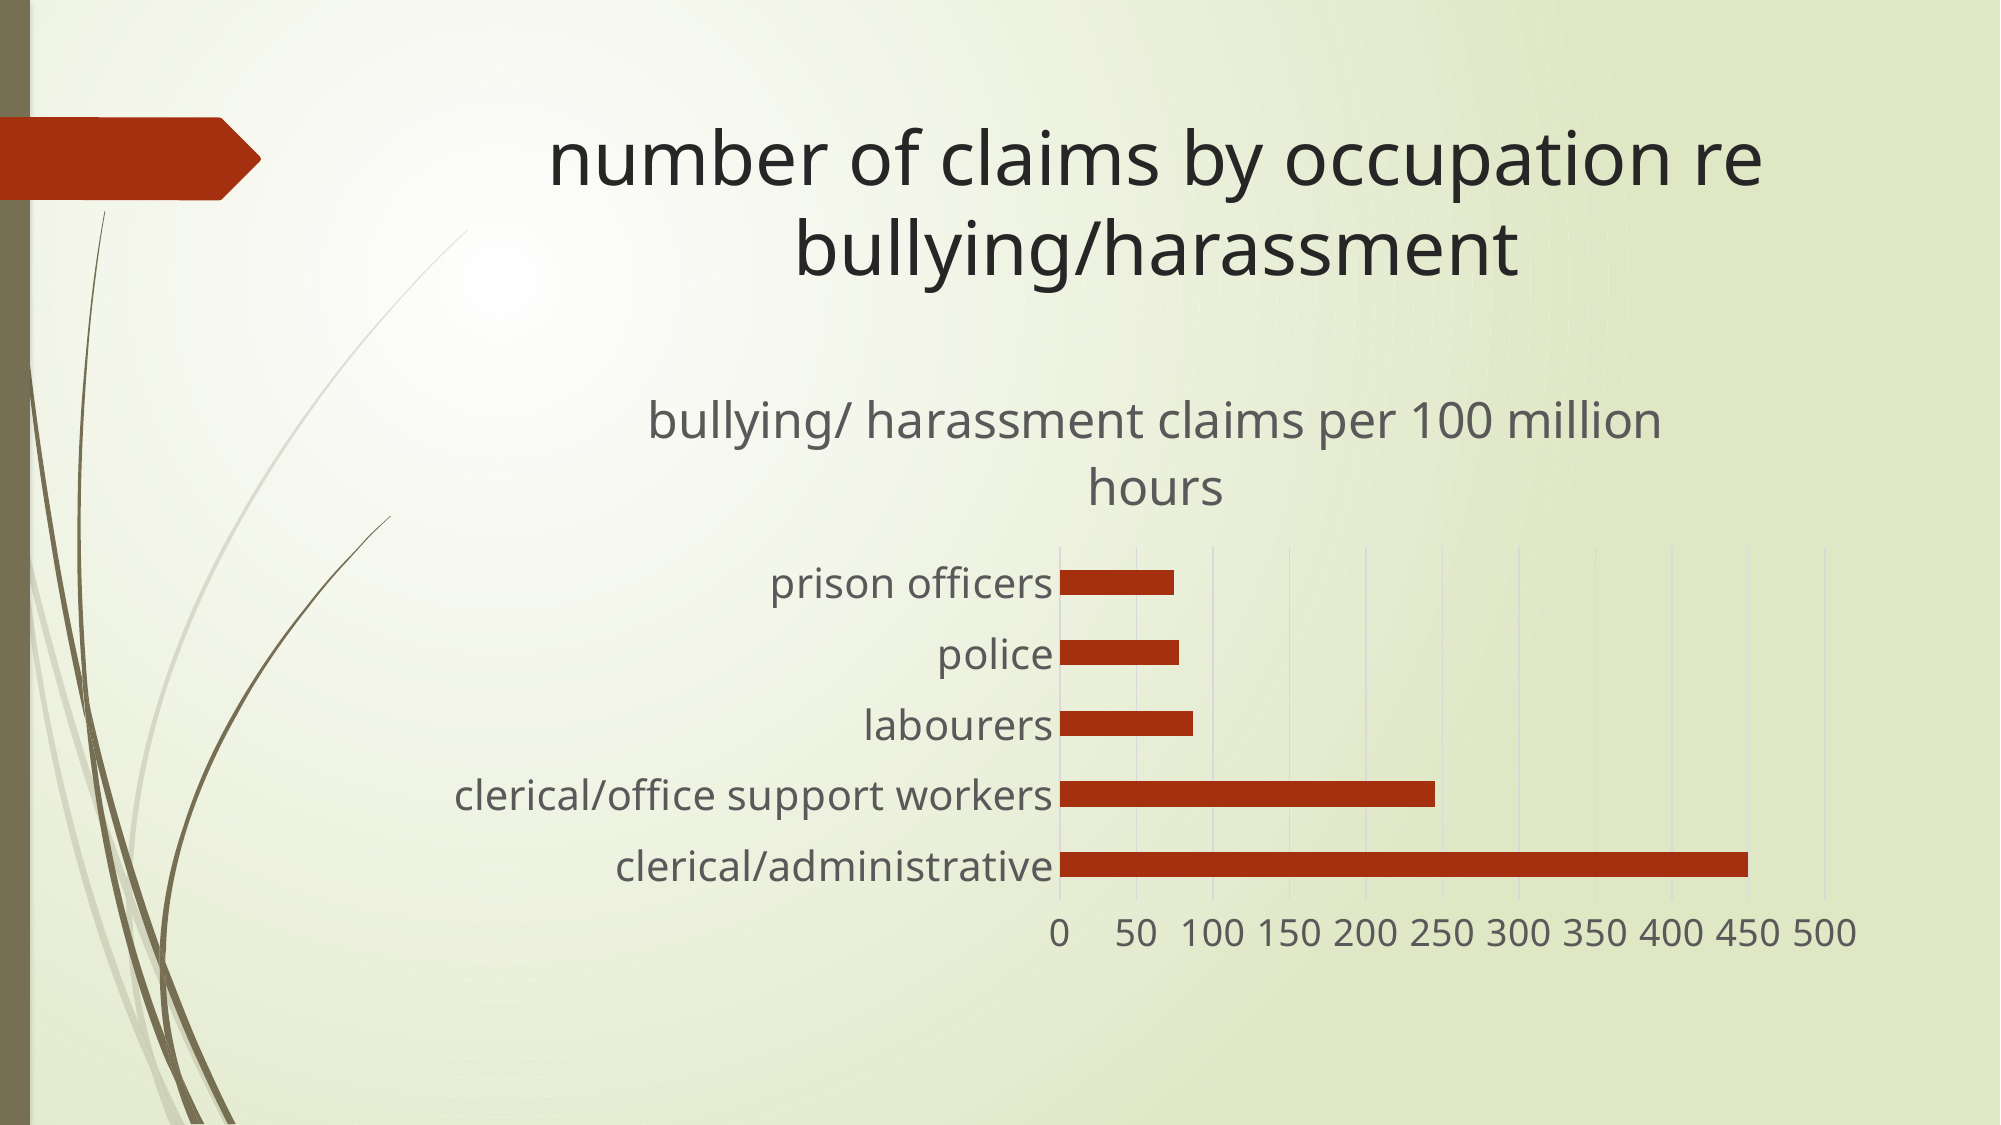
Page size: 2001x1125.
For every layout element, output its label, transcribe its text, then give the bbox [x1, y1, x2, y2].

chart [424, 349, 1888, 971]
title number of claims by occupation re bullying/harassment [425, 102, 1888, 313]
